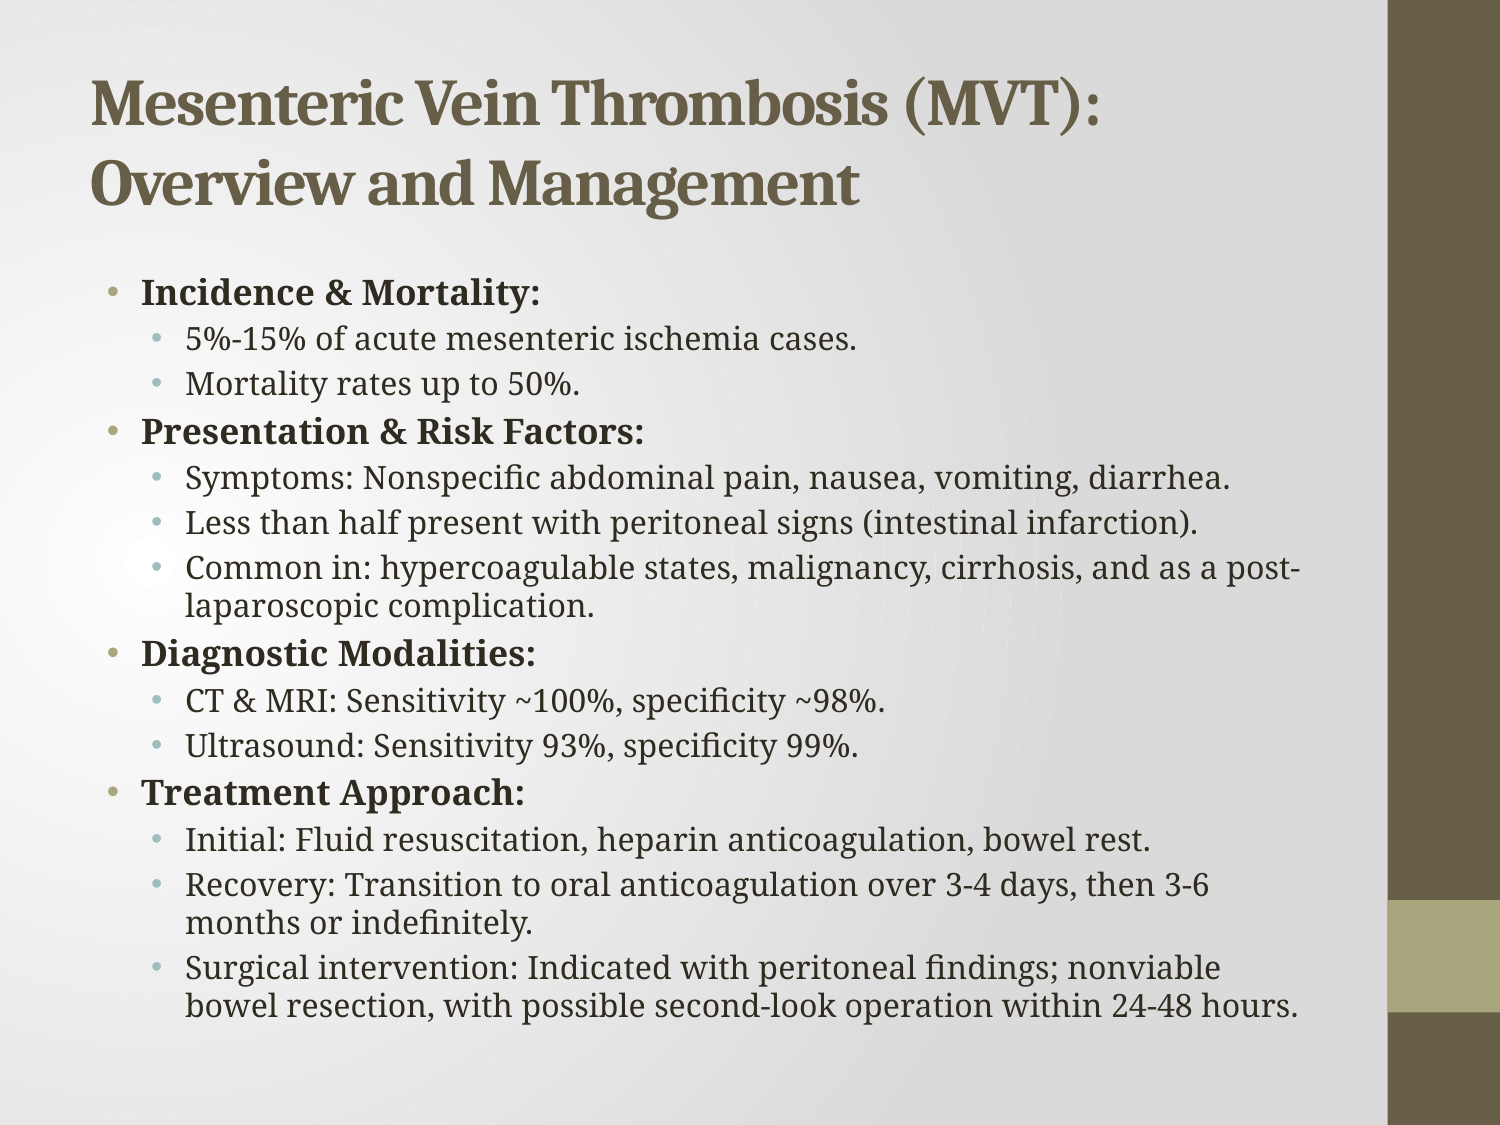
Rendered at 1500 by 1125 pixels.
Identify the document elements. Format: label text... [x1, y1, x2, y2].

title Mesenteric Vein Thrombosis (MVT): Overview and Management [75, 45, 1325, 233]
list Incidence & Mortality: 5%-15% of acute mesenteric ischemia cases. Mortality rates up to 50%. Presentation & Risk Factors: Symptoms: Nonspecific abdominal pain, nausea, vomiting, diarrhea. Less than half present with peritoneal signs (intestinal infarction). Common in: hypercoagulable states, malignancy, cirrhosis, and as a post-laparoscopic complication. Diagnostic Modalities: CT & MRI: Sensitivity ~100%, specificity ~98%. Ultrasound: Sensitivity 93%, specificity 99%. Treatment Approach: Initial: Fluid resuscitation, heparin anticoagulation, bowel rest. Recovery: Transition to oral anticoagulation over 3-4 days, then 3-6 months or indefinitely. Surgical intervention: Indicated with peritoneal findings; nonviable bowel resection, with possible second-look operation within 24-48 hours. [75, 262, 1325, 1050]
